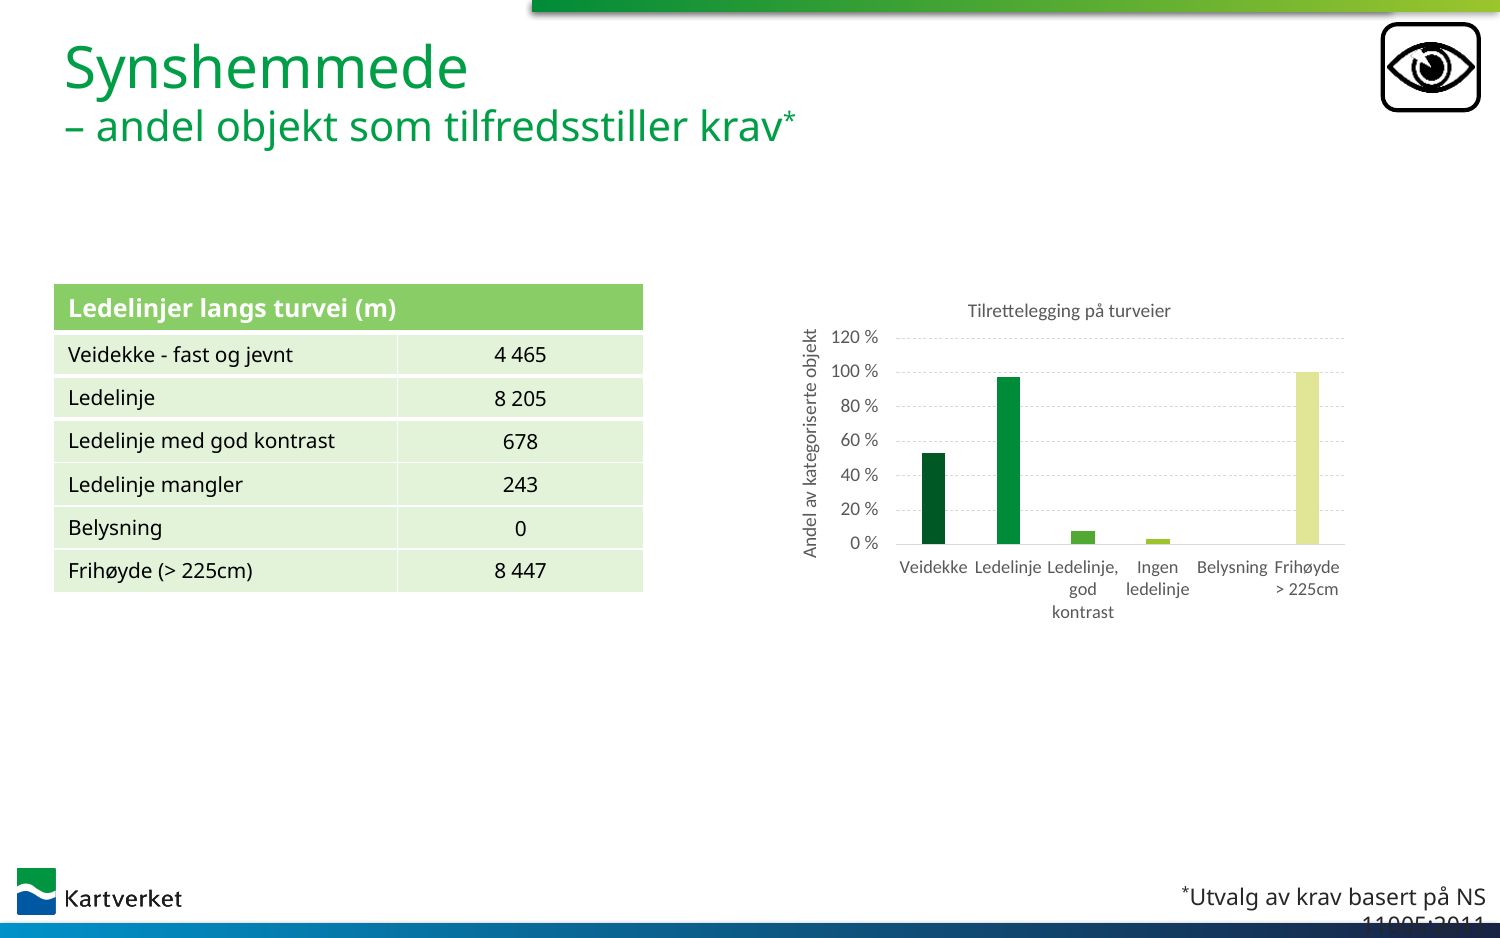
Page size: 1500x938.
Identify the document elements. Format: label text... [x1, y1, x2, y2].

table_cell Veidekke - fast og jevnt [54, 335, 397, 374]
table_cell Ledelinje med god kontrast [54, 421, 397, 462]
table_cell 678 [398, 421, 643, 462]
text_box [1382, 24, 1480, 111]
table_cell 4 465 [398, 335, 643, 374]
table_header Ledelinjer langs turvei (m) [54, 284, 643, 330]
table_cell 243 [398, 463, 643, 505]
table_cell Frihøyde (> 225cm) [54, 550, 397, 592]
table_cell 8 447 [398, 550, 643, 592]
table_cell Ledelinje mangler [54, 463, 397, 505]
table_cell Ledelinje [54, 378, 397, 417]
table_cell 0 [398, 507, 643, 548]
text_box *Utvalg av krav basert på NS 11005:2011 [1068, 873, 1500, 938]
picture [791, 291, 1348, 630]
text_box Synshemmede – andel objekt som tilfredsstiller krav* [49, 24, 1431, 158]
table_cell 8 205 [398, 378, 643, 417]
table_cell Belysning [54, 507, 397, 548]
